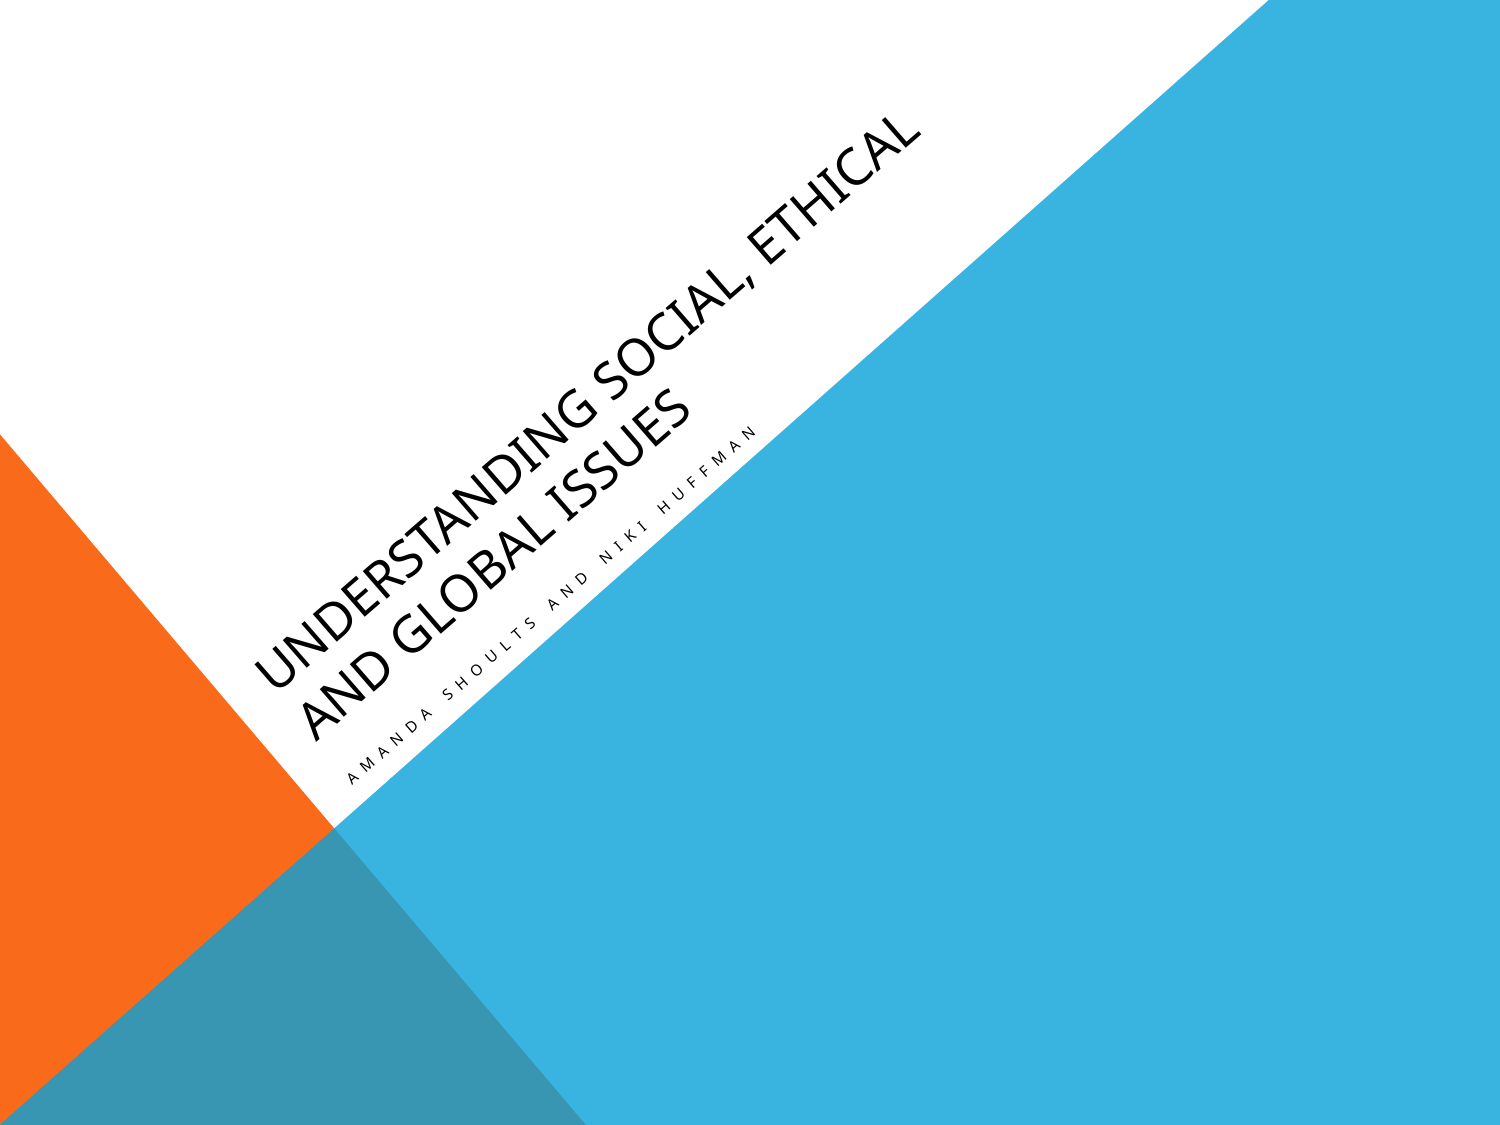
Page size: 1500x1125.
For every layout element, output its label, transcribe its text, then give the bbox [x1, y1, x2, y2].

title Understanding Social, Ethical and Global Issues [182, 4, 1012, 761]
subtitle Amanda Shoults and Niki Huffman [312, 61, 1154, 804]
